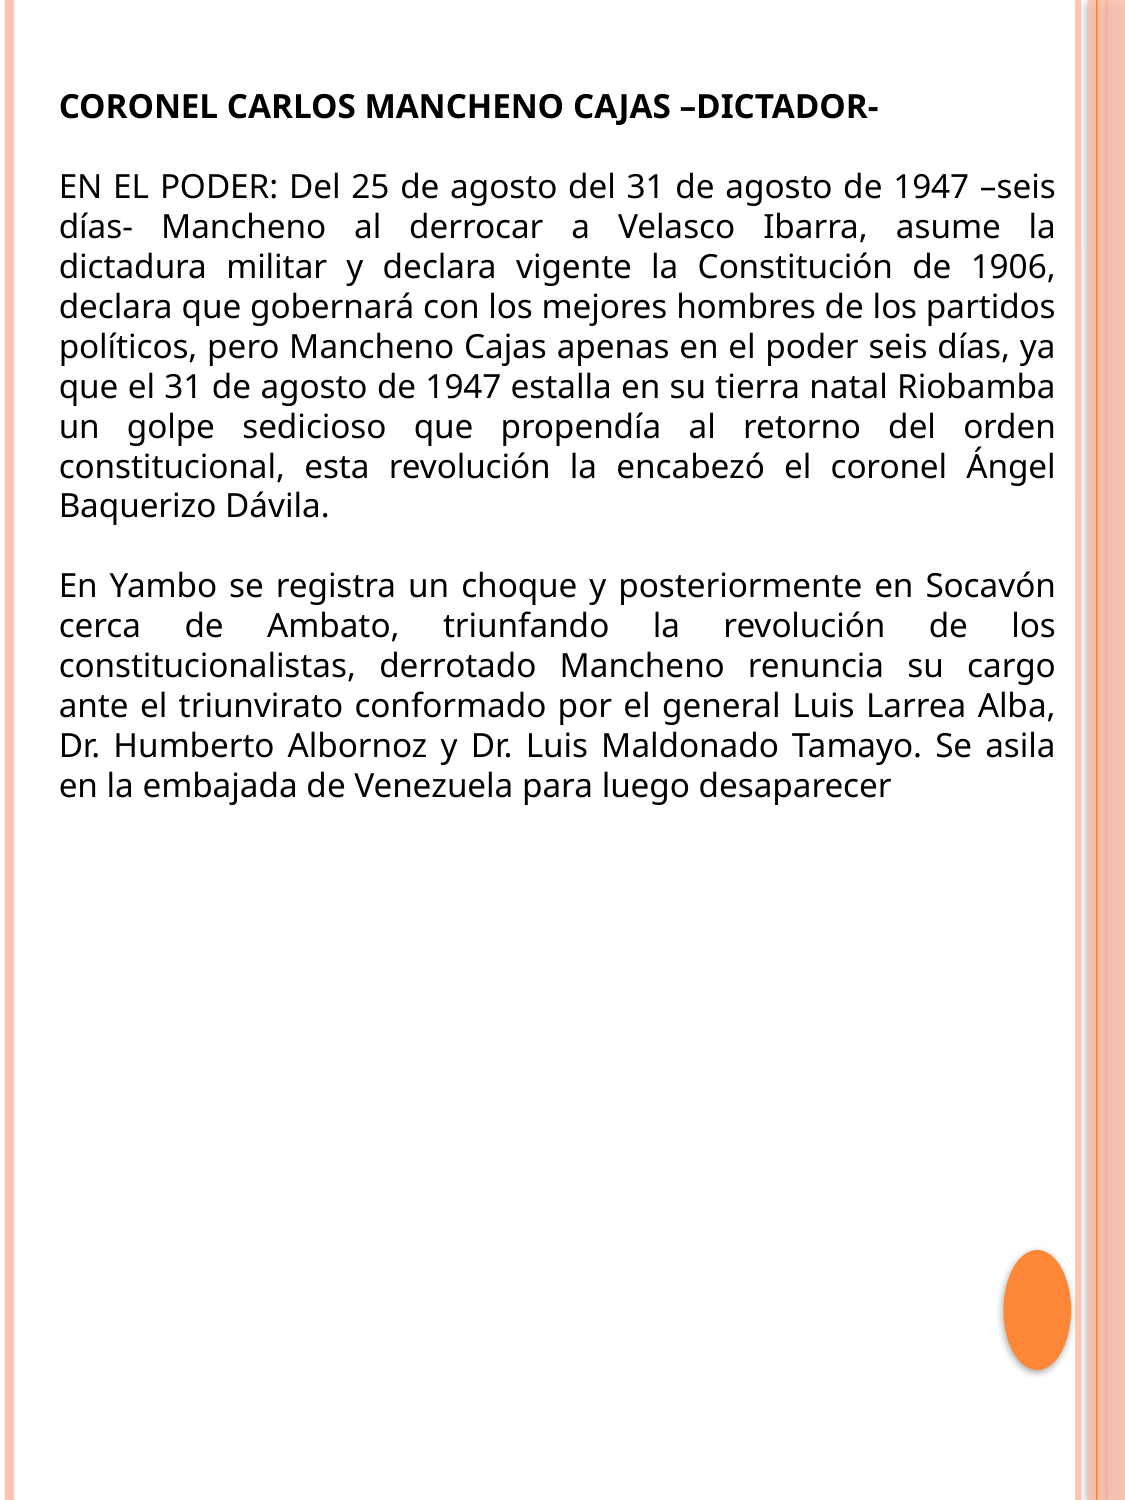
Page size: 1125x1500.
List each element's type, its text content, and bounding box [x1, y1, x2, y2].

text_box CORONEL CARLOS MANCHENO CAJAS –DICTADOR- EN EL PODER: Del 25 de agosto del 31 de agosto de 1947 –seis días- Mancheno al derrocar a Velasco Ibarra, asume la dictadura militar y declara vigente la Constitución de 1906, declara que gobernará con los mejores hombres de los partidos políticos, pero Mancheno Cajas apenas en el poder seis días, ya que el 31 de agosto de 1947 estalla en su tierra natal Riobamba un golpe sedicioso que propendía al retorno del orden constitucional, esta revolución la encabezó el coronel Ángel Baquerizo Dávila. En Yambo se registra un choque y posteriormente en Socavón cerca de Ambato, triunfando la revolución de los constitucionalistas, derrotado Mancheno renuncia su cargo ante el triunvirato conformado por el general Luis Larrea Alba, Dr. Humberto Albornoz y Dr. Luis Maldonado Tamayo. Se asila en la embajada de Venezuela para luego desaparecer [43, 78, 1073, 812]
